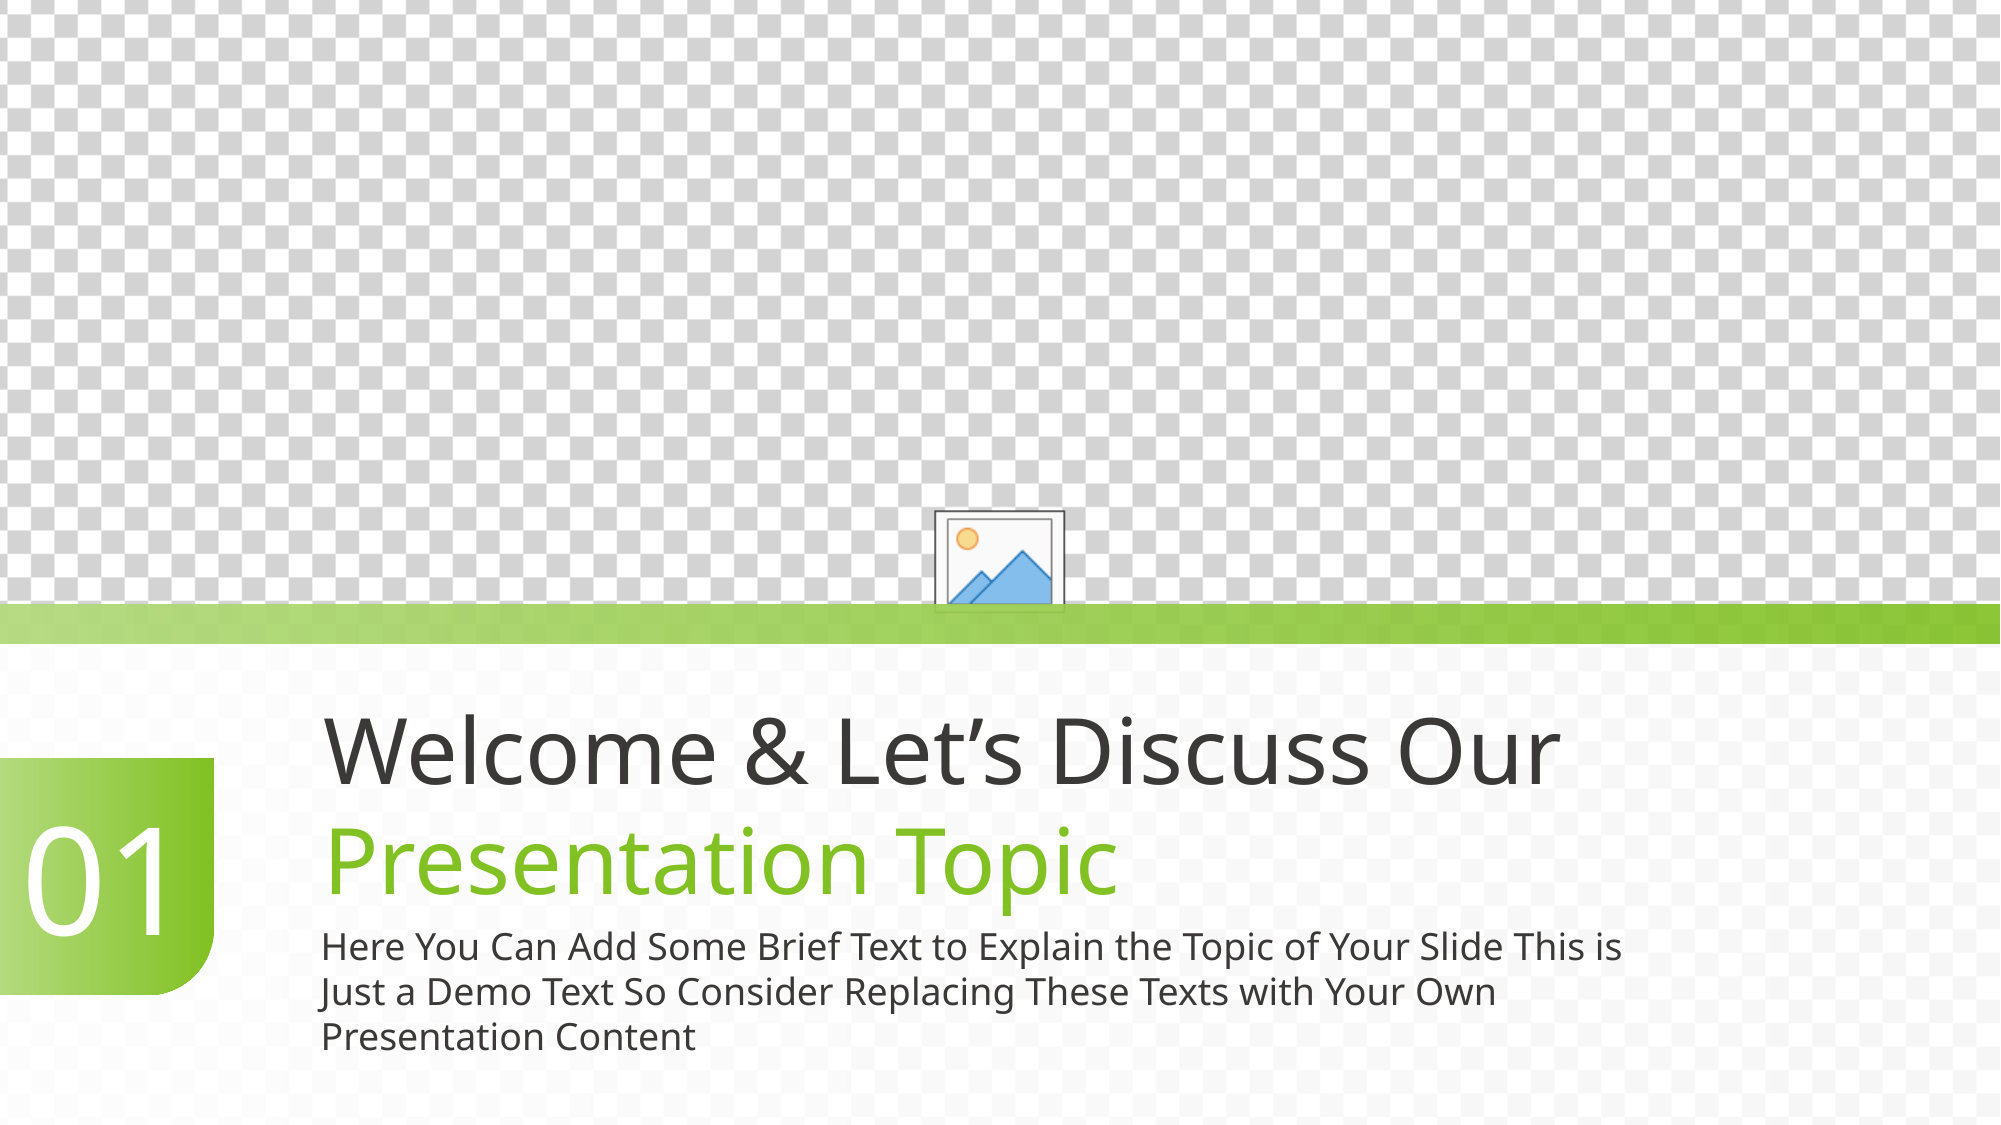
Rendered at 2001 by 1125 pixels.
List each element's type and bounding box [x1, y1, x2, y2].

text_box [0, 757, 215, 996]
picture [0, 0, 2000, 1125]
